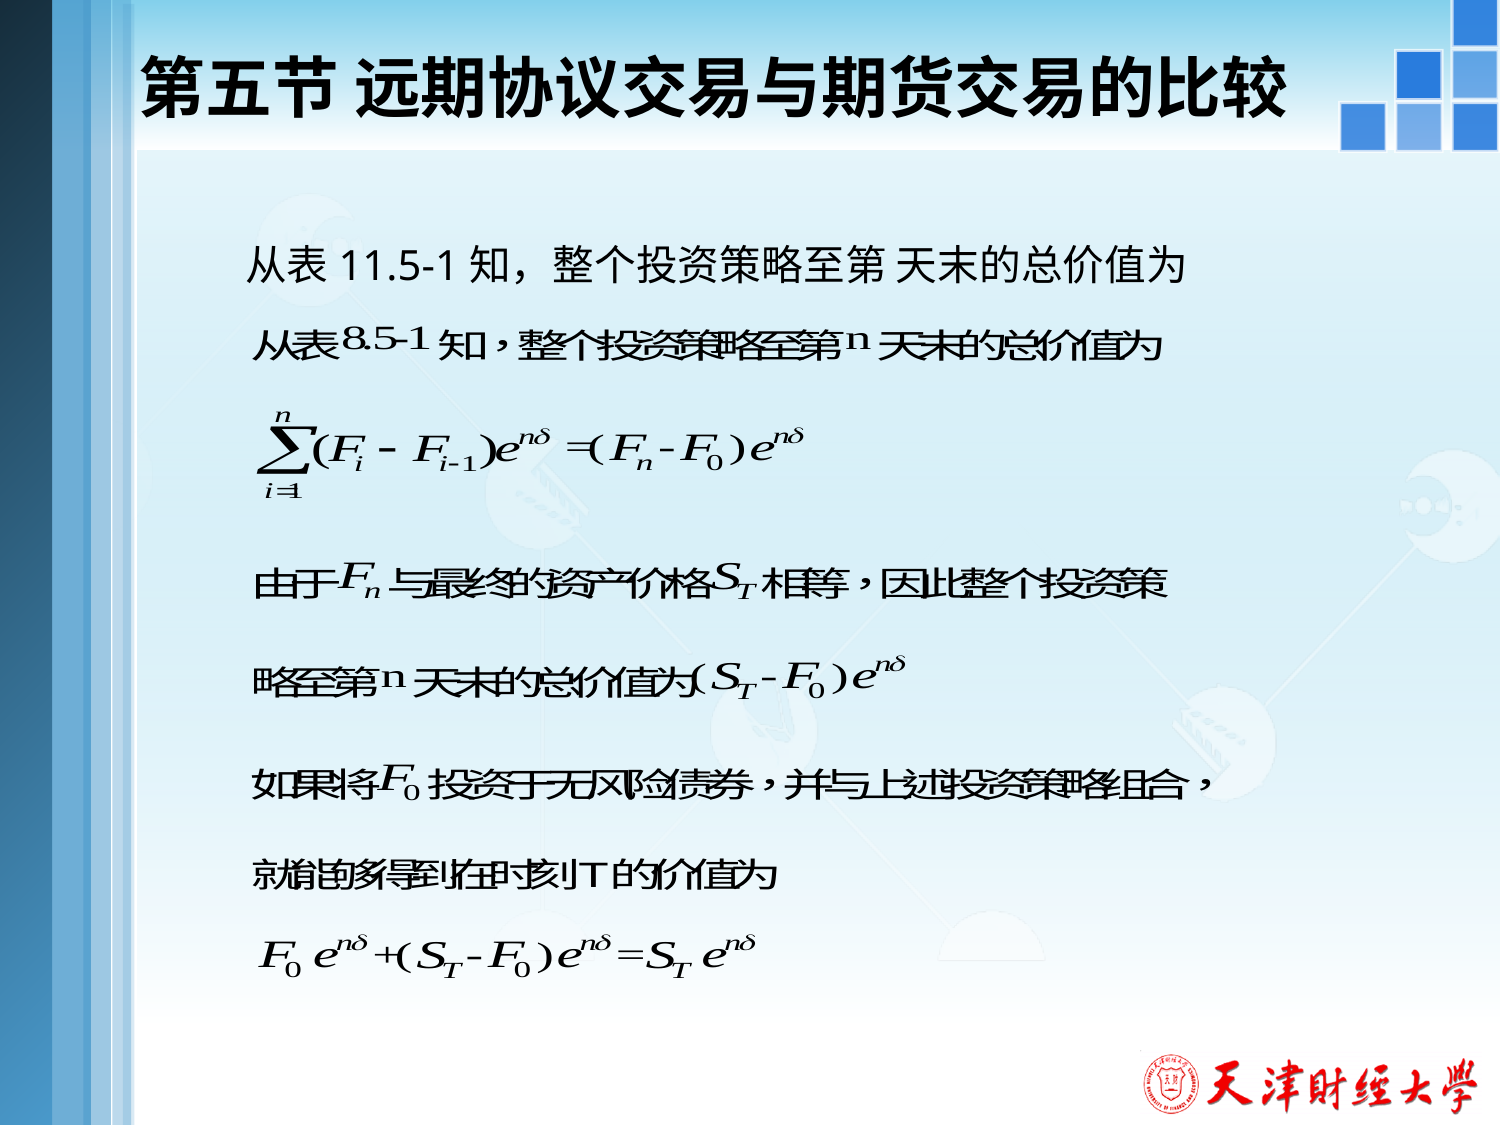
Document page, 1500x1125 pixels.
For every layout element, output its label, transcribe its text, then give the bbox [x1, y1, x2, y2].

picture [132, 150, 1500, 1125]
text_box 从表11.5-1知，整个投资策略至第 天末的总价值为 [230, 231, 1353, 298]
title 第五节 远期协议交易与期货交易的比较 [123, 54, 1361, 117]
